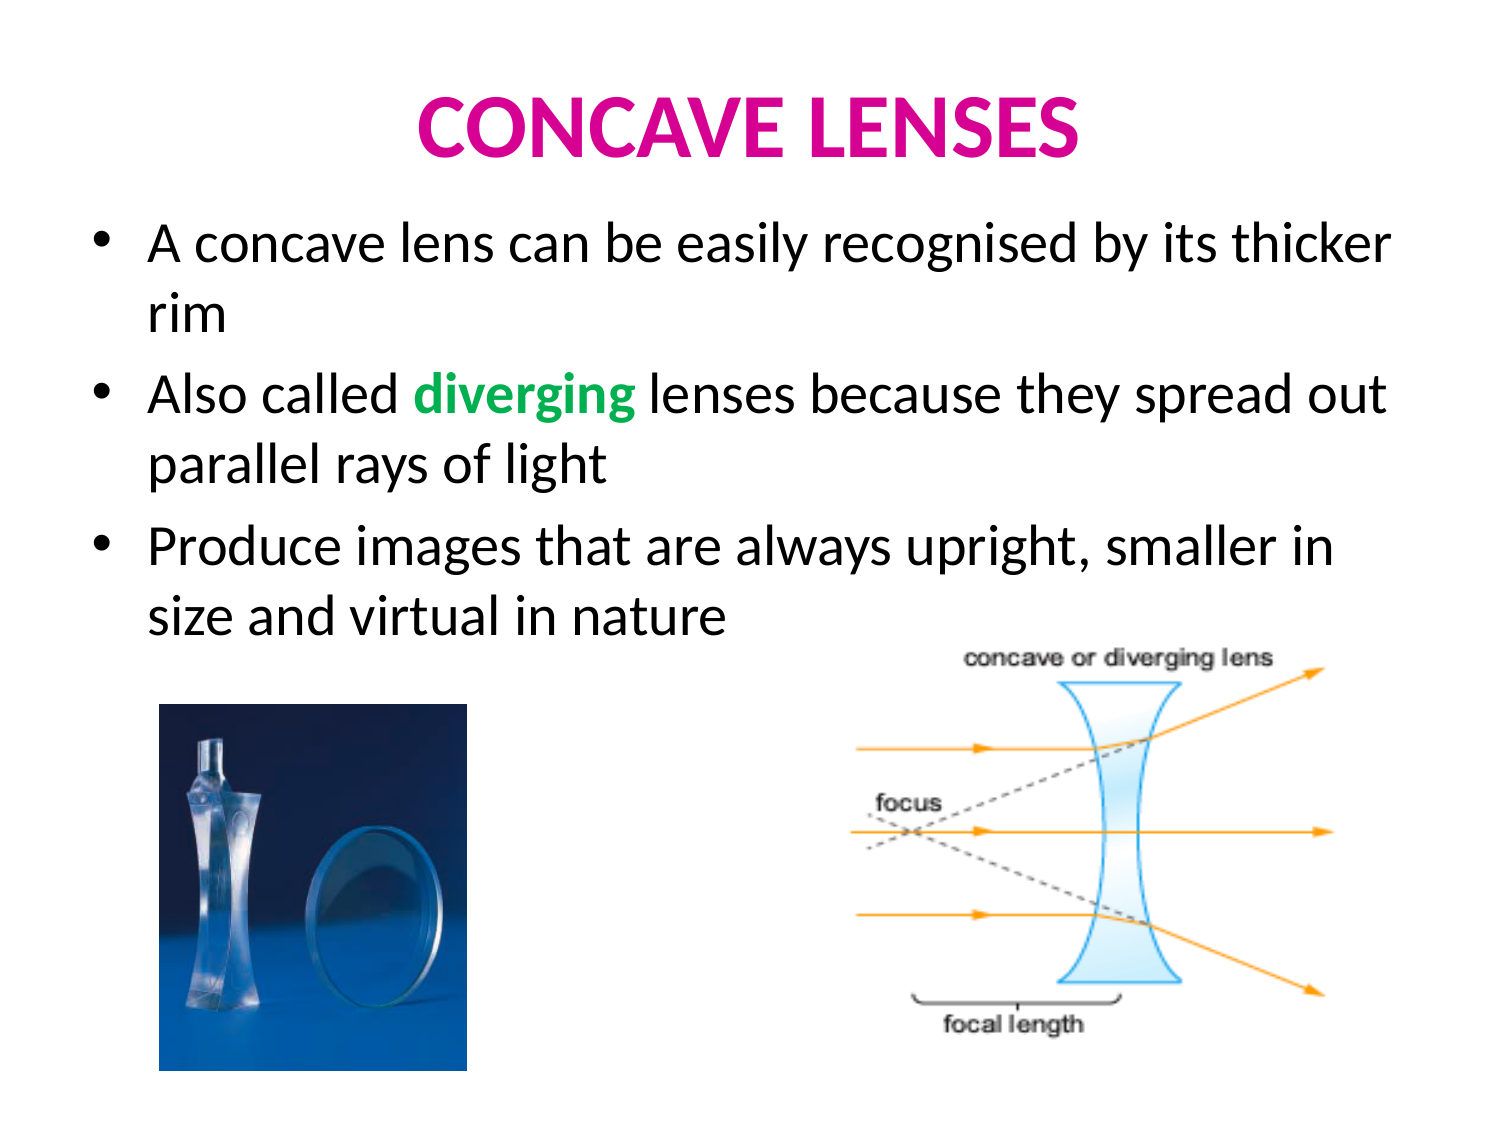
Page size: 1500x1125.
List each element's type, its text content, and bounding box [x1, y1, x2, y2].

picture [844, 597, 1377, 1071]
title CONCAVE LENSES [75, 45, 1425, 197]
picture [159, 703, 467, 1071]
list A concave lens can be easily recognised by its thicker rim Also called diverging lenses because they spread out parallel rays of light Produce images that are always upright, smaller in size and virtual in nature [76, 196, 1427, 740]
